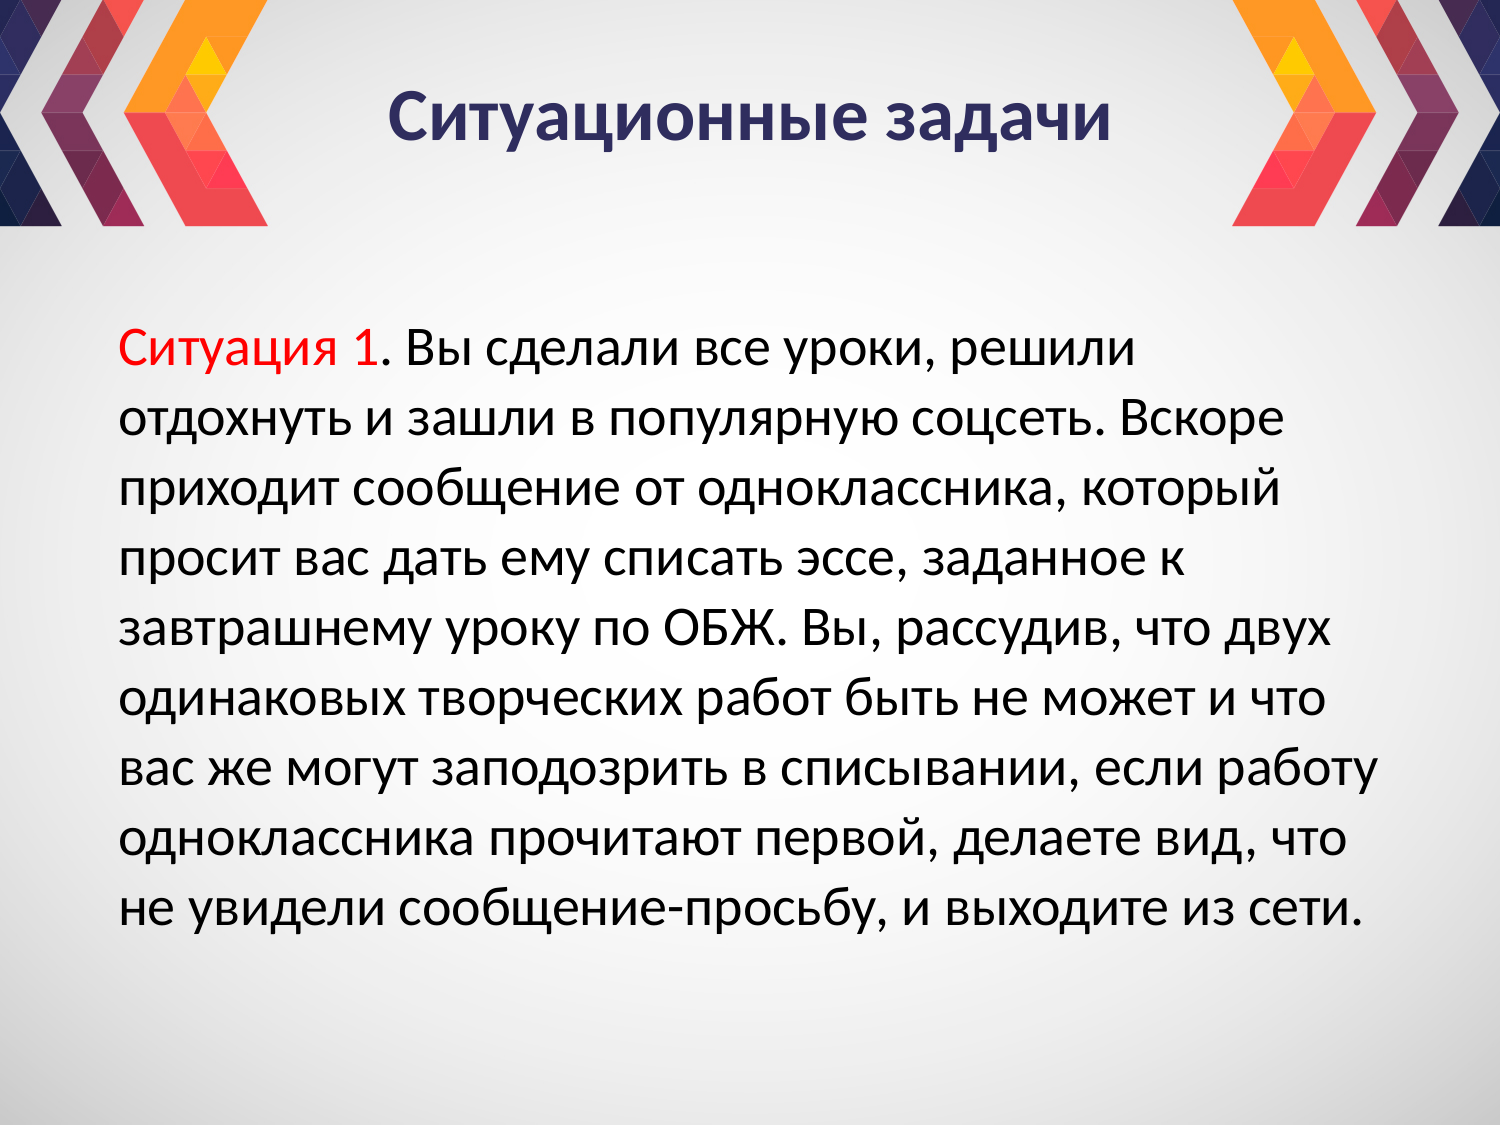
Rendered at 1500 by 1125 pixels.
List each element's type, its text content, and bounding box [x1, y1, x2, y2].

title Ситуационные задачи [209, 59, 1293, 173]
picture [0, 0, 1500, 1125]
list Ситуация 1. Вы сделали все уроки, решили отдохнуть и зашли в популярную соцсеть. Вскоре приходит сообщение от одноклассника, который просит вас дать ему списать эссе, заданное к завтрашнему уроку по ОБЖ. Вы, рассудив, что двух одинаковых творческих работ быть не может и что вас же могут заподозрить в списывании, если работу одноклассника прочитают первой, делаете вид, что не увидели сообщение-просьбу, и выходите из сети. [103, 299, 1397, 1014]
